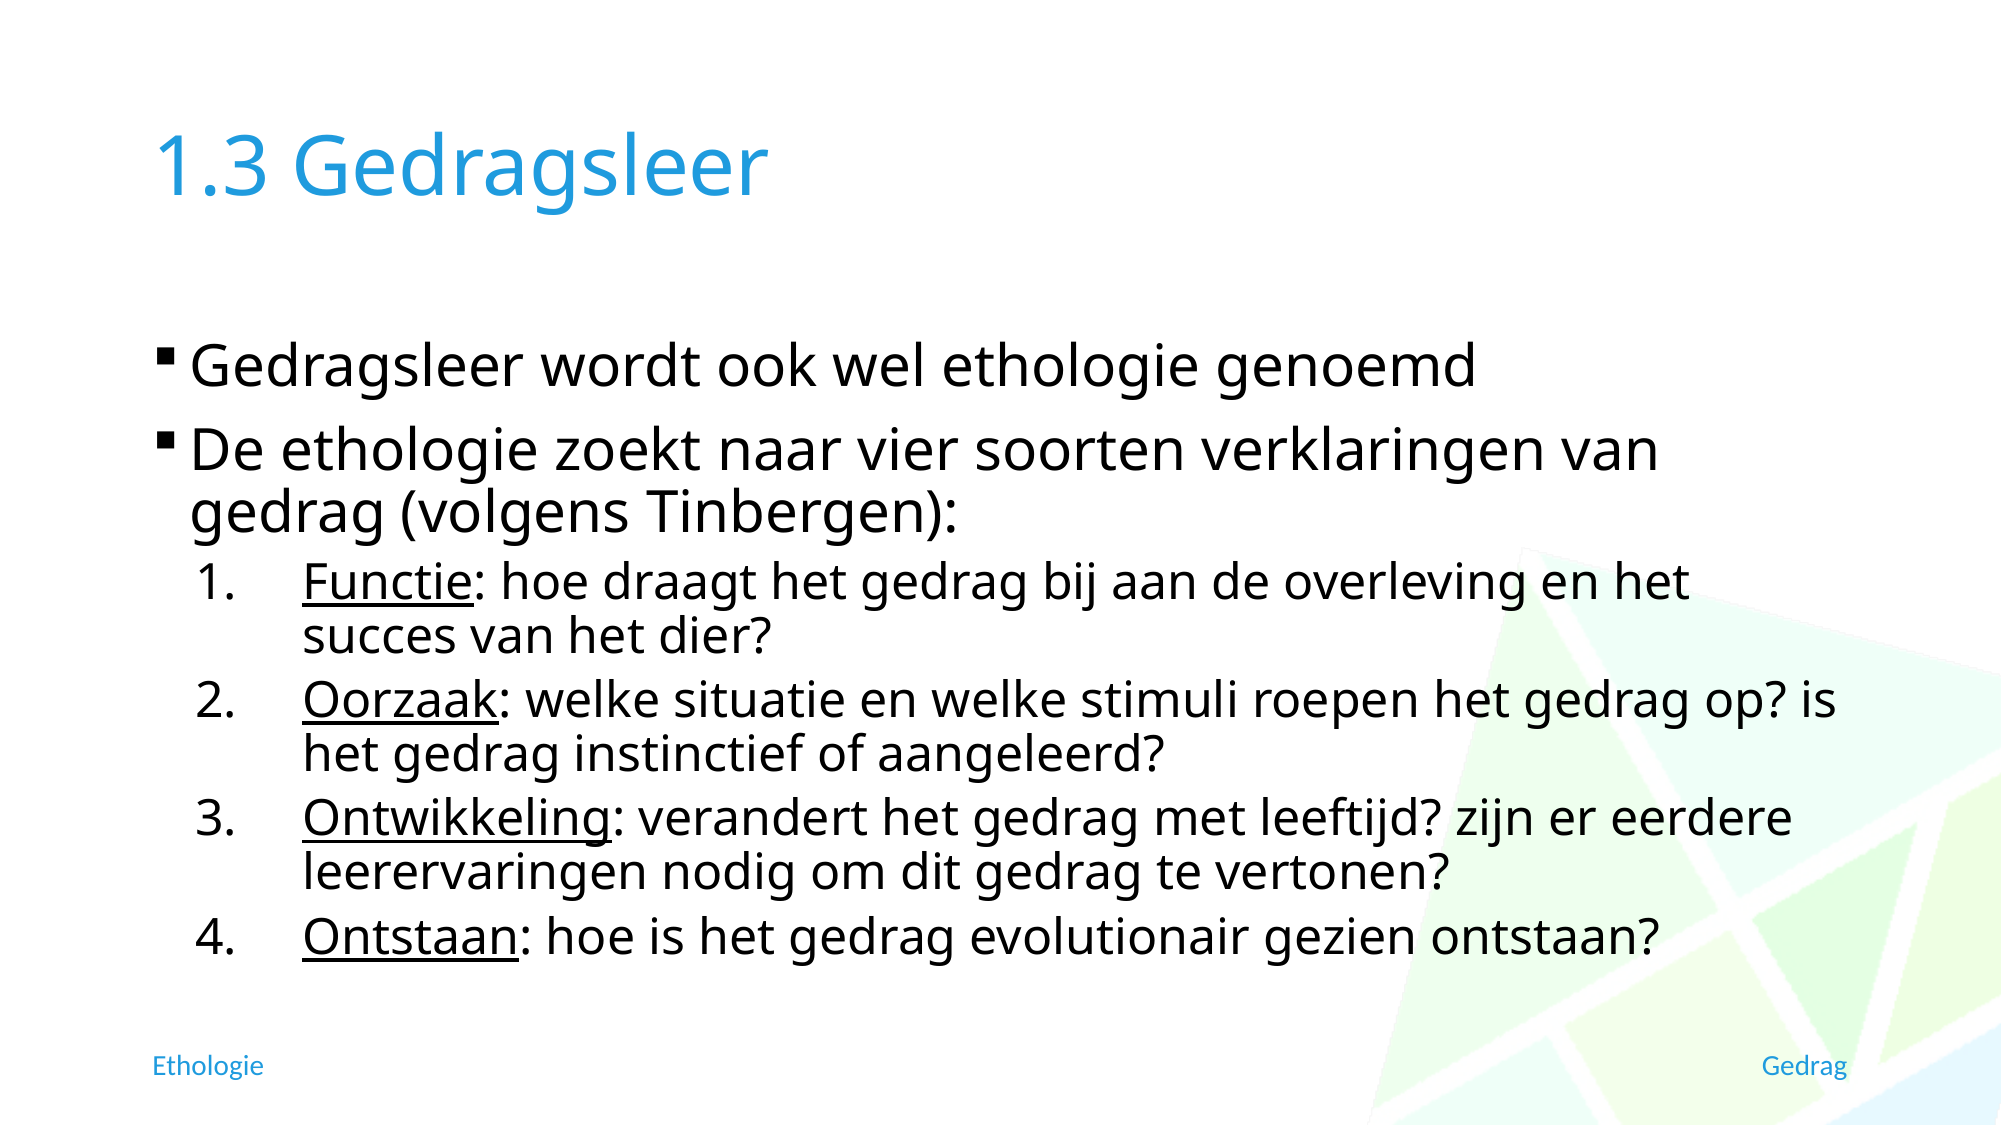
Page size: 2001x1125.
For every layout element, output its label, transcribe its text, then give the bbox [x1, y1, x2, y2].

list Gedragsleer wordt ook wel ethologie genoemd De ethologie zoekt naar vier soorten verklaringen van gedrag (volgens Tinbergen): Functie: hoe draagt het gedrag bij aan de overleving en het succes van het dier? Oorzaak: welke situatie en welke stimuli roepen het gedrag op? is het gedrag instinctief of aangeleerd? Ontwikkeling: verandert het gedrag met leeftijd? zijn er eerdere leerervaringen nodig om dit gedrag te vertonen? Ontstaan: hoe is het gedrag evolutionair gezien ontstaan? [137, 328, 1863, 1043]
list Ethologie [137, 1042, 588, 1103]
list Gedrag [1412, 1042, 1863, 1103]
title 1.3 Gedragsleer [137, 59, 1863, 278]
